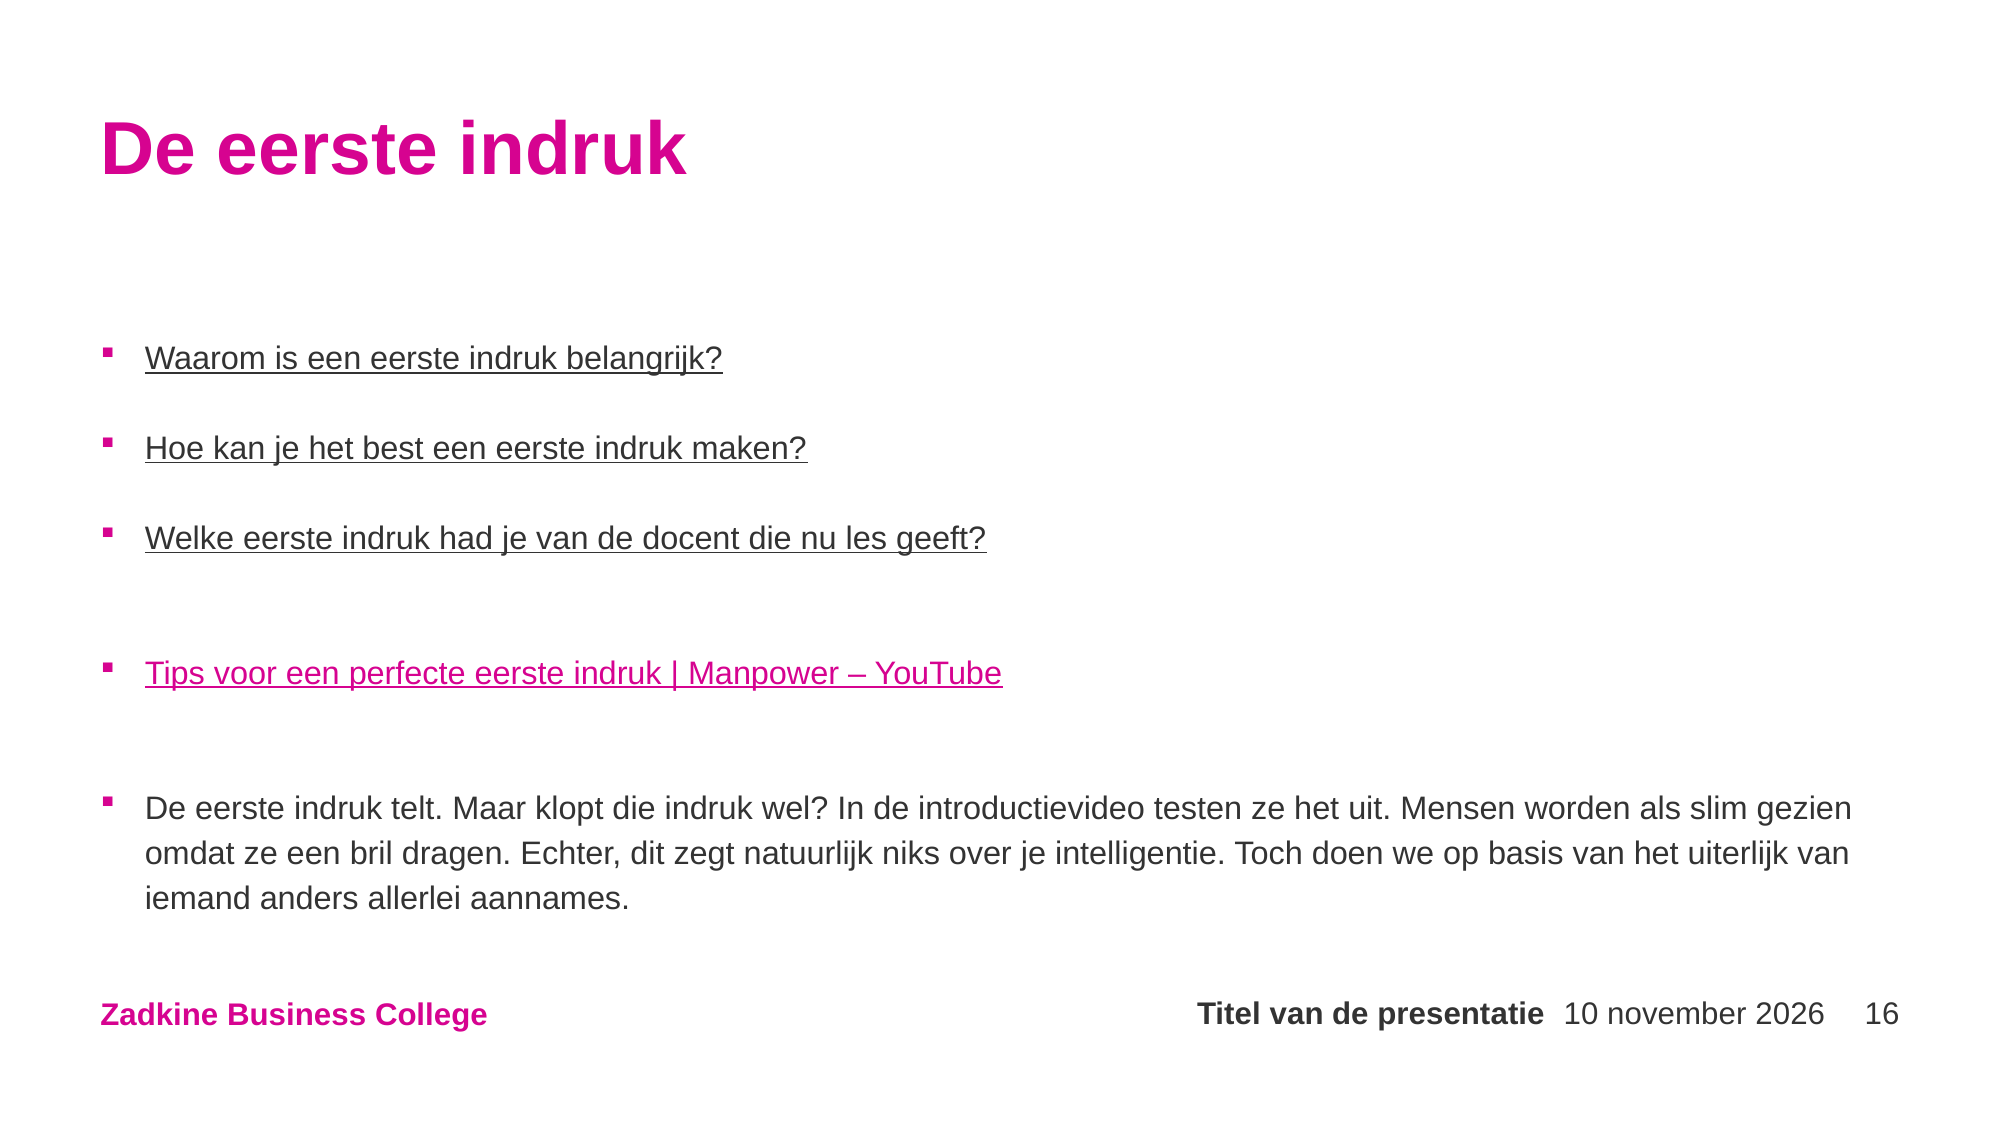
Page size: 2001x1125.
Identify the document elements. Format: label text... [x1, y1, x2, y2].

list Waarom is een eerste indruk belangrijk? Hoe kan je het best een eerste indruk maken? Welke eerste indruk had je van de docent die nu les geeft? Tips voor een perfecte eerste indruk | Manpower – YouTube De eerste indruk telt. Maar klopt die indruk wel? In de introductievideo testen ze het uit. Mensen worden als slim gezien omdat ze een bril dragen. Echter, dit zegt natuurlijk niks over je intelligentie. Toch doen we op basis van het uiterlijk van iemand anders allerlei aannames. [100, 331, 1900, 917]
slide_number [1546, 993, 1825, 1033]
title De eerste indruk [100, 100, 1900, 190]
slide_number 16 [1825, 993, 1900, 1033]
footer Titel van de presentatie [870, 993, 1546, 1033]
